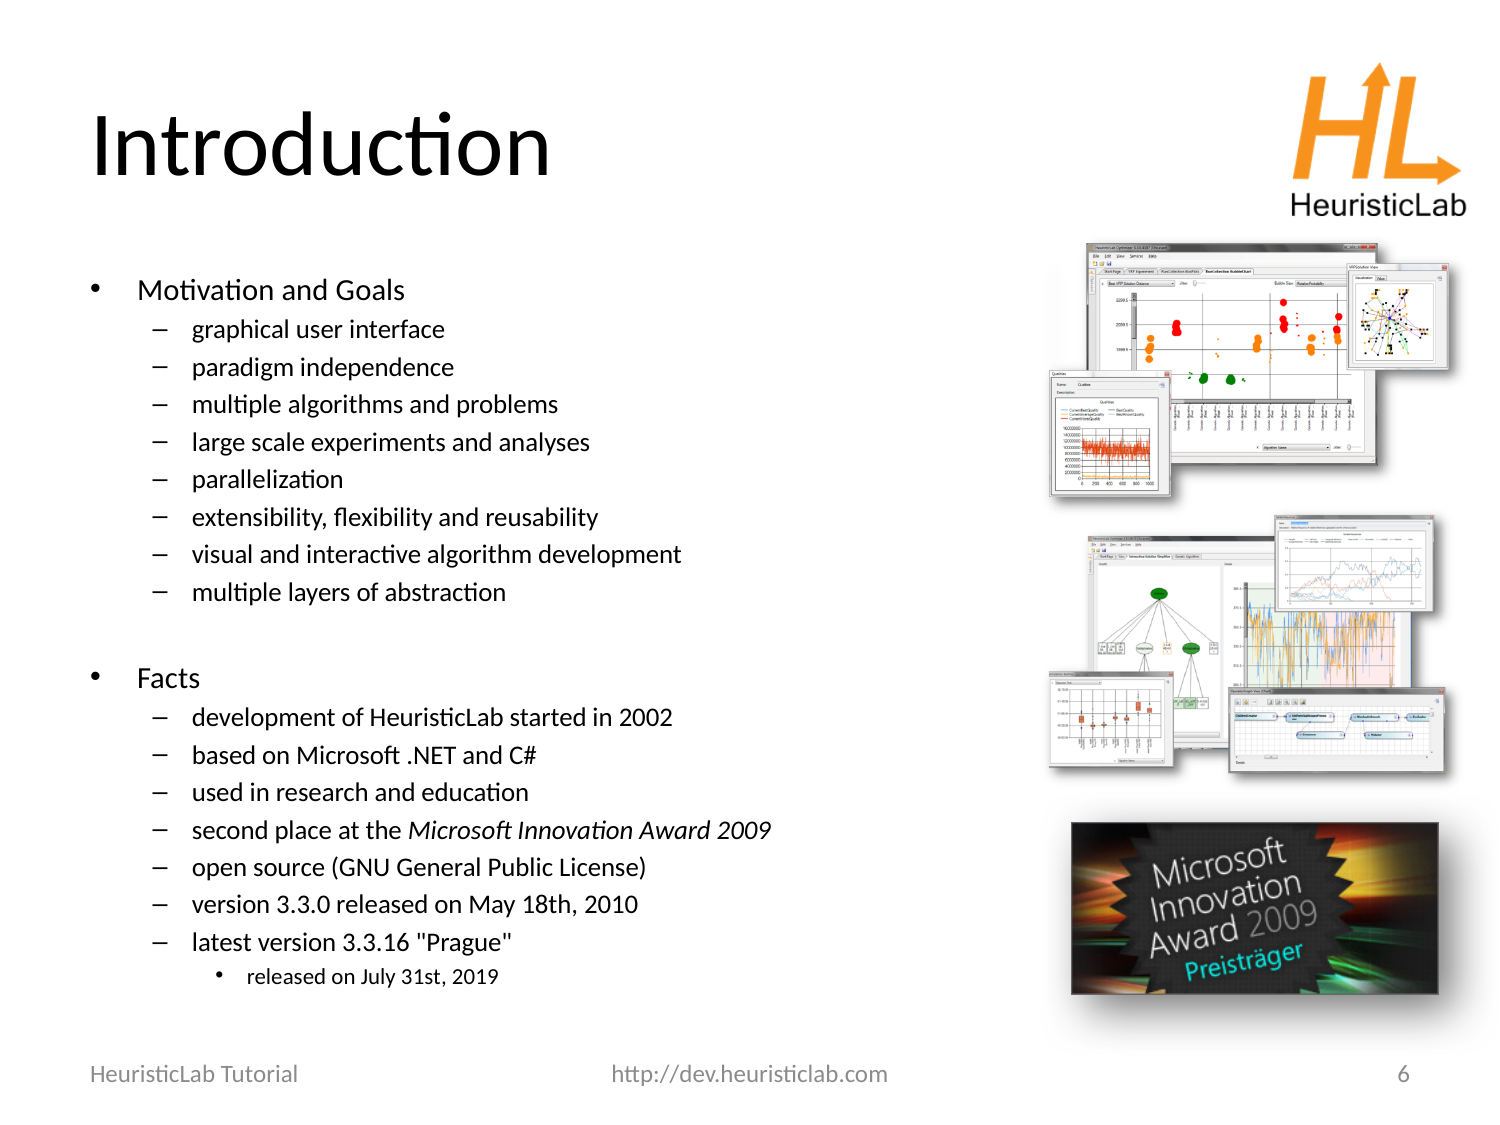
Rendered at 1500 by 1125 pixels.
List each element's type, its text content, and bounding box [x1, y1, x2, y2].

footer http://dev.heuristiclab.com [512, 1042, 988, 1103]
title Introduction [75, 45, 1282, 233]
slide_number 6 [1074, 1042, 1425, 1103]
picture [1070, 822, 1439, 995]
picture [1037, 27, 1474, 795]
list Motivation and Goals graphical user interface paradigm independence multiple algorithms and problems large scale experiments and analyses parallelization extensibility, flexibility and reusability visual and interactive algorithm development multiple layers of abstraction Facts development of HeuristicLab started in 2002 based on Microsoft .NET and C# used in research and education second place at the Microsoft Innovation Award 2009 open source (GNU General Public License) version 3.3.0 released on May 18th, 2010 latest version 3.3.16 "Prague" released on July 31st, 2019 [75, 262, 1099, 1005]
slide_number HeuristicLab Tutorial [75, 1042, 425, 1103]
